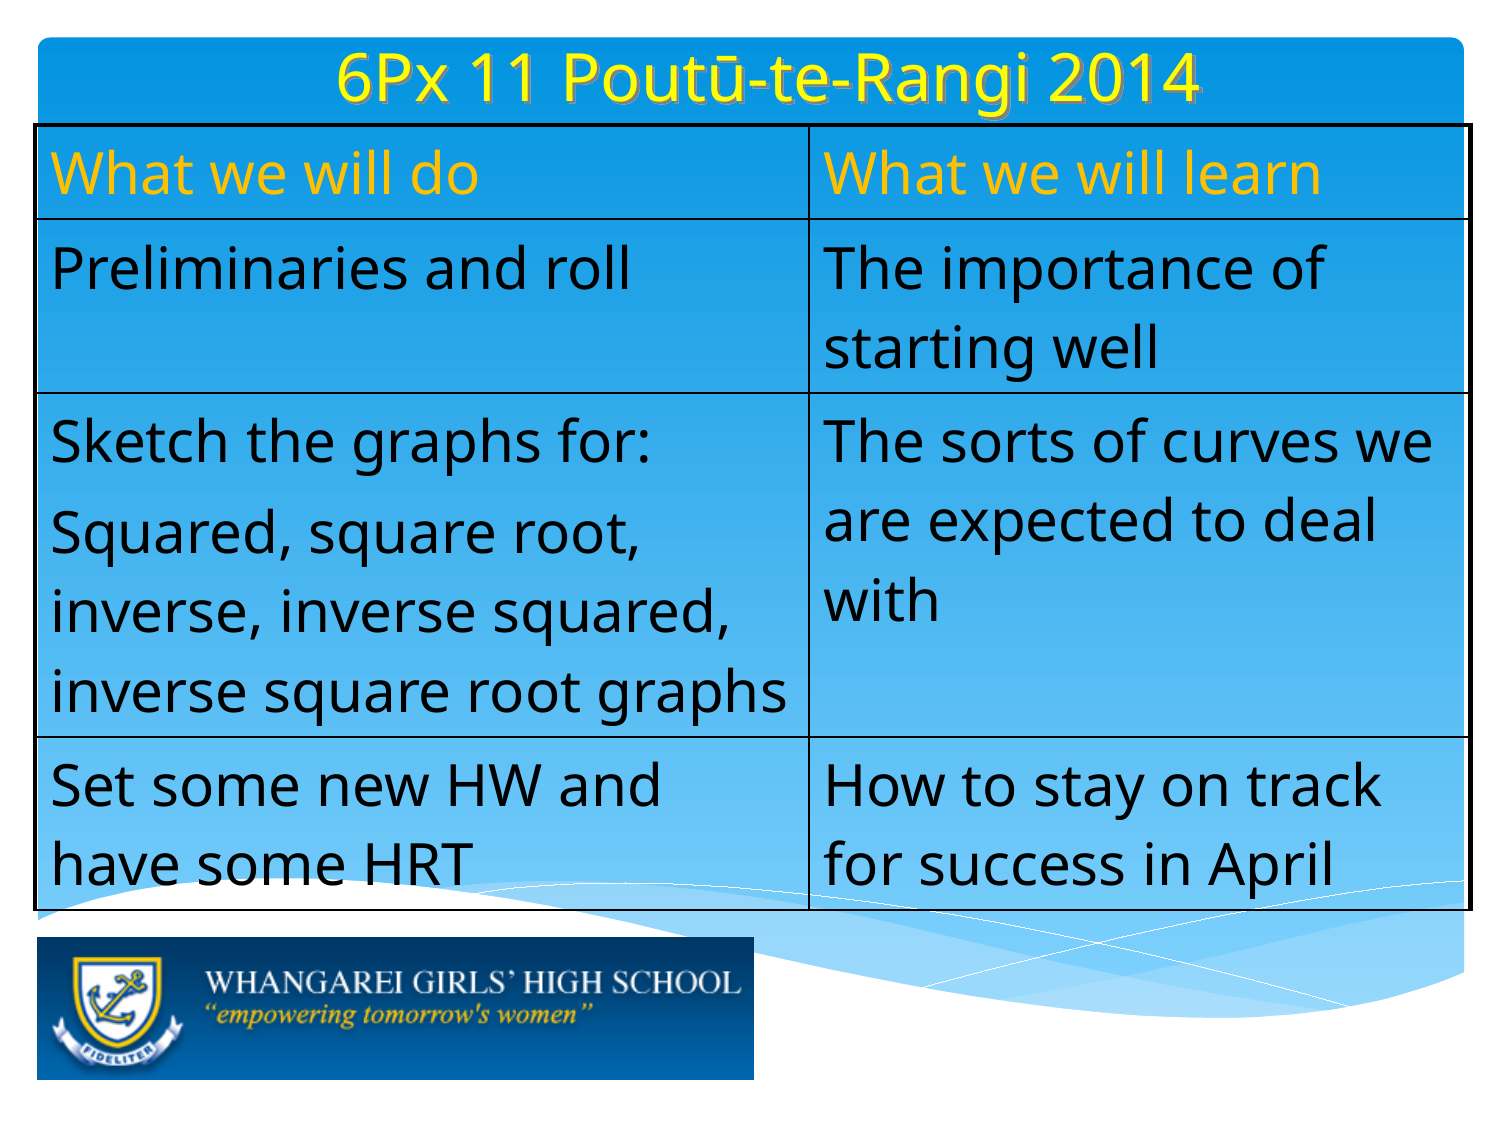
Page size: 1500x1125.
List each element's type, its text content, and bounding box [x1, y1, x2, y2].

table_cell Preliminaries and roll [37, 220, 808, 392]
table_cell The importance of starting well [810, 220, 1468, 392]
table_header What we will learn [810, 127, 1468, 218]
table_cell Sketch the graphs for: Squared, square root, inverse, inverse squared, inverse square root graphs [37, 394, 808, 736]
table_cell The sorts of curves we are expected to deal with [810, 394, 1468, 736]
table_header What we will do [37, 127, 808, 218]
picture [37, 937, 754, 1080]
text_box 6Px 11 Poutū-te-Rangi 2014 [162, 24, 1375, 123]
table_cell How to stay on track for success in April [810, 738, 1468, 909]
table_cell Set some new HW and have some HRT [37, 738, 808, 909]
